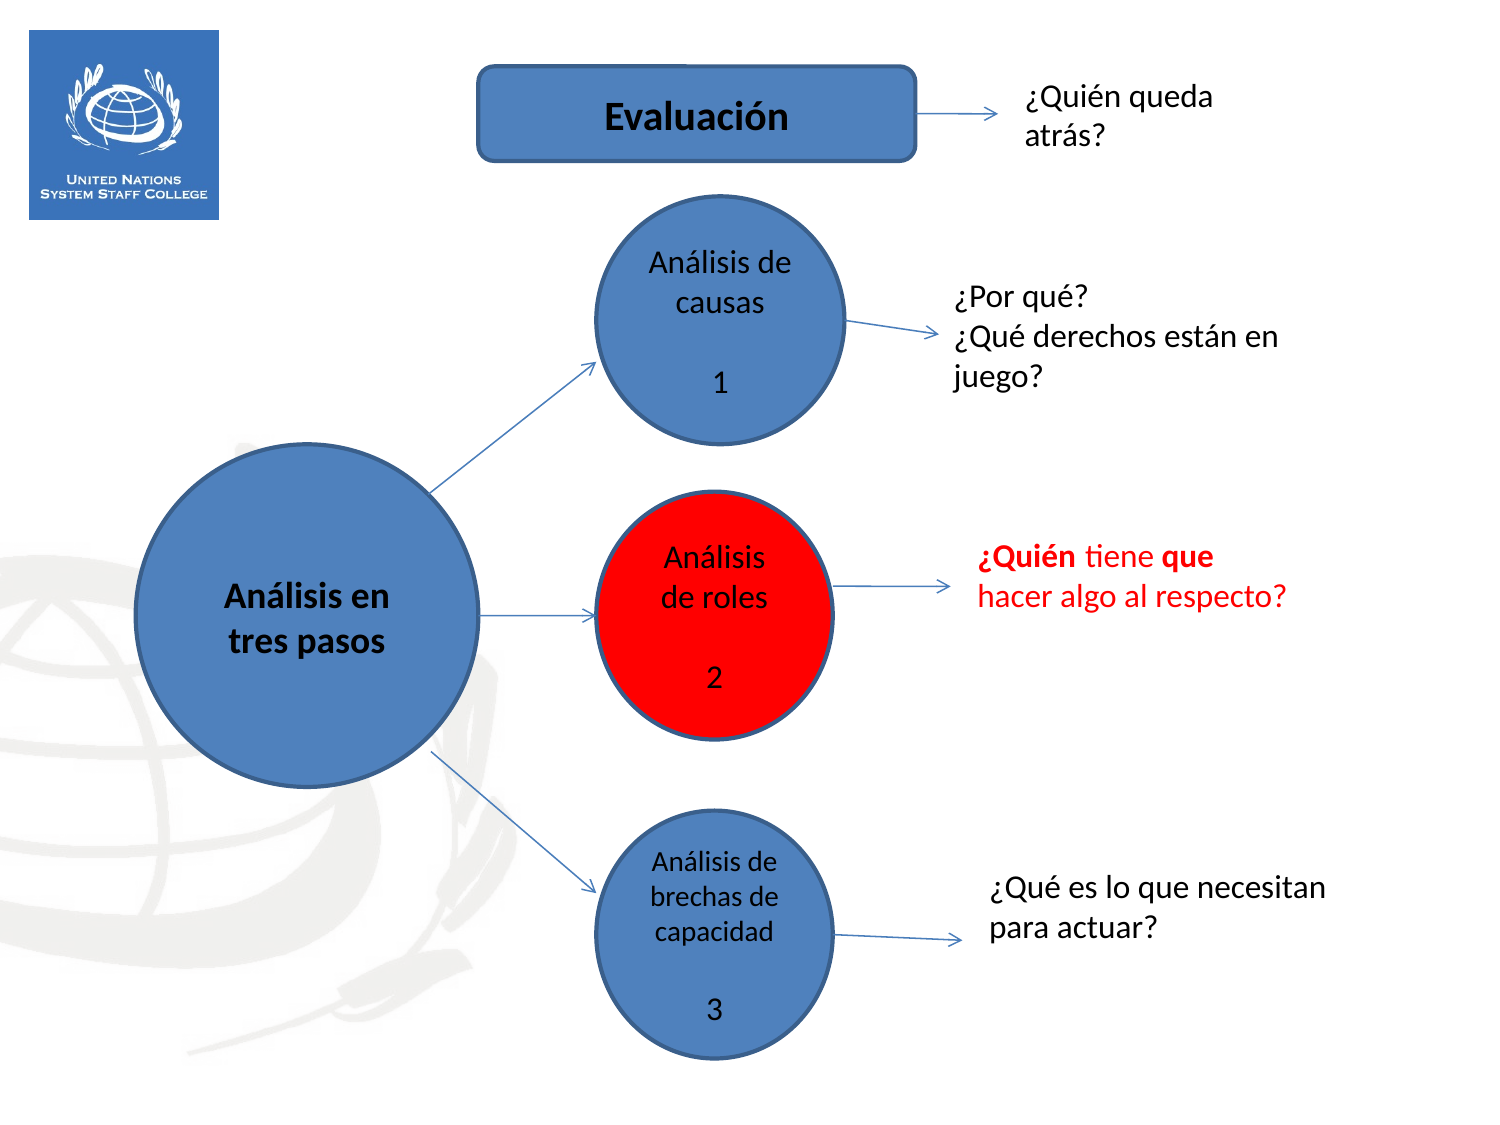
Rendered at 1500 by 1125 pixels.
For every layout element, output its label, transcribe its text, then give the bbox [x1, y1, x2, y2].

text_box ¿Por qué? ¿Qué derechos están en juego? [938, 267, 1306, 402]
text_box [430, 751, 597, 894]
text_box ¿Quién tiene que hacer algo al respecto? [962, 527, 1306, 622]
text_box Análisis de roles 2 [596, 491, 833, 740]
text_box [445, 343, 579, 513]
text_box Análisis de brechas de capacidad 3 [594, 808, 835, 1061]
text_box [832, 934, 963, 941]
text_box Análisis de causas 1 [594, 194, 847, 447]
text_box Evaluación [476, 64, 918, 164]
text_box ¿Qué es lo que necesitan para actuar? [974, 857, 1353, 953]
picture [29, 30, 219, 220]
text_box ¿Quién queda atrás? [1009, 66, 1317, 161]
text_box Análisis en tres pasos [133, 442, 481, 790]
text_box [844, 320, 940, 336]
